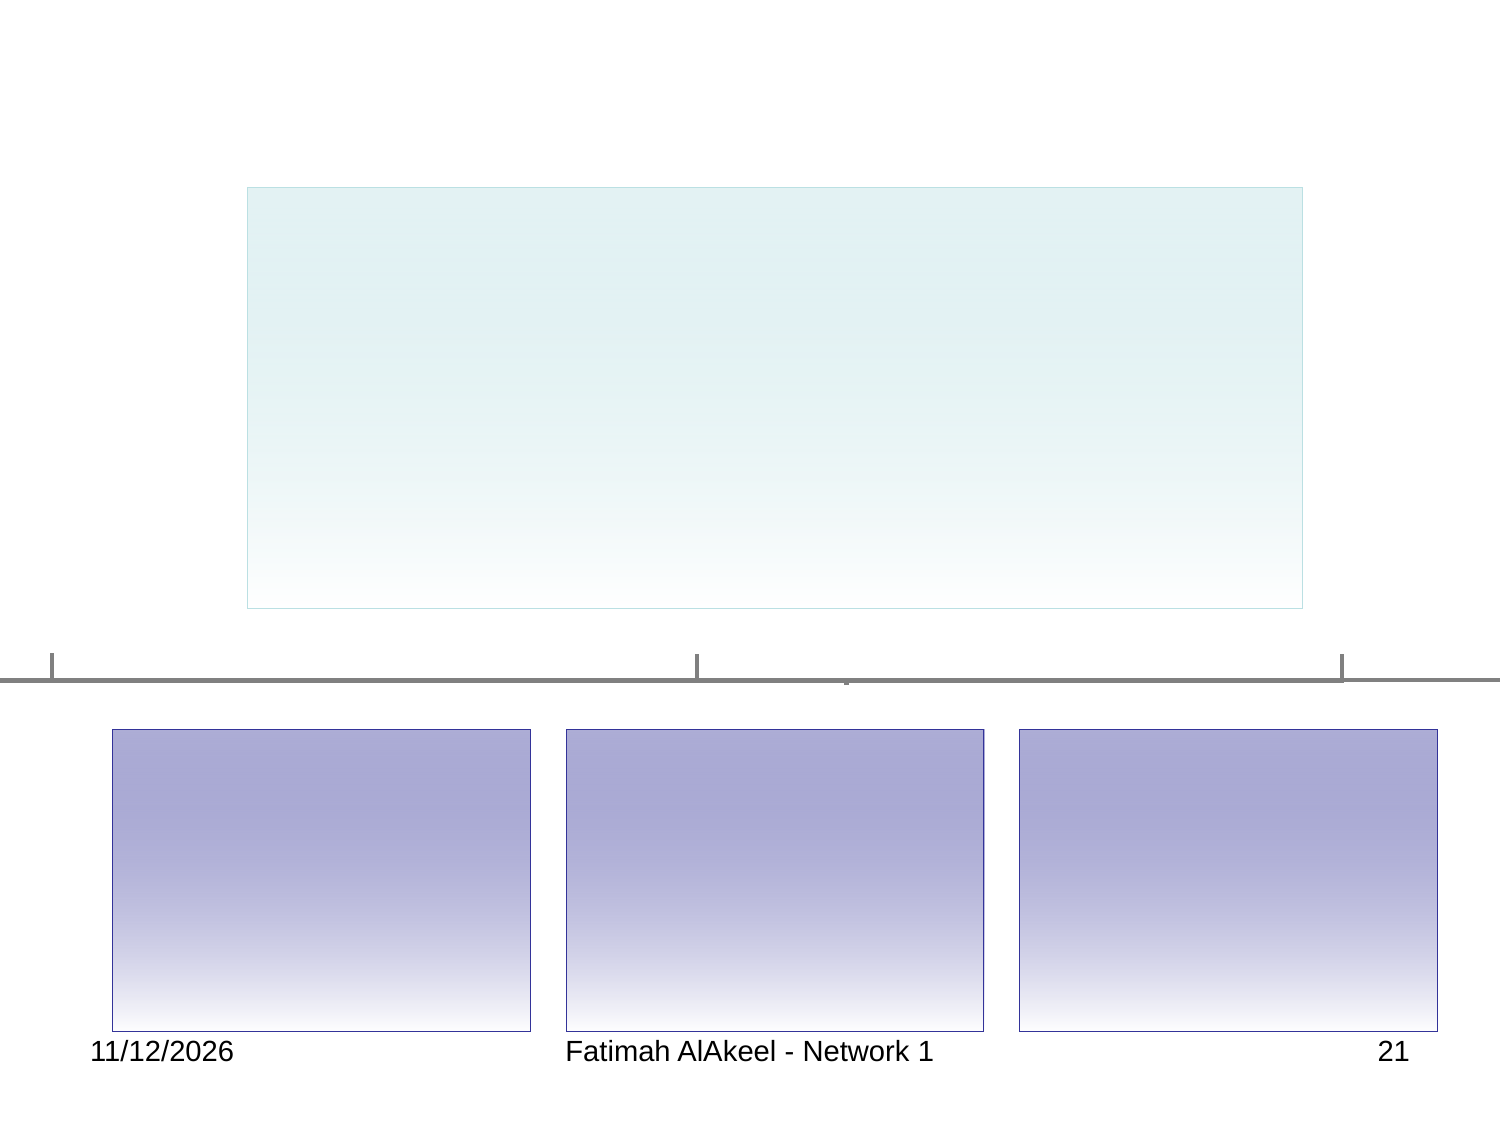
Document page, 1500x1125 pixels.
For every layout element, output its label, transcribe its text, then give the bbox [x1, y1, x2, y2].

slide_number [74, 1024, 426, 1103]
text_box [112, 187, 1438, 678]
slide_number 21 [1074, 1041, 1426, 1103]
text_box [112, 682, 1438, 1032]
footer Fatimah AlAkeel - Network 1 [512, 1041, 988, 1103]
